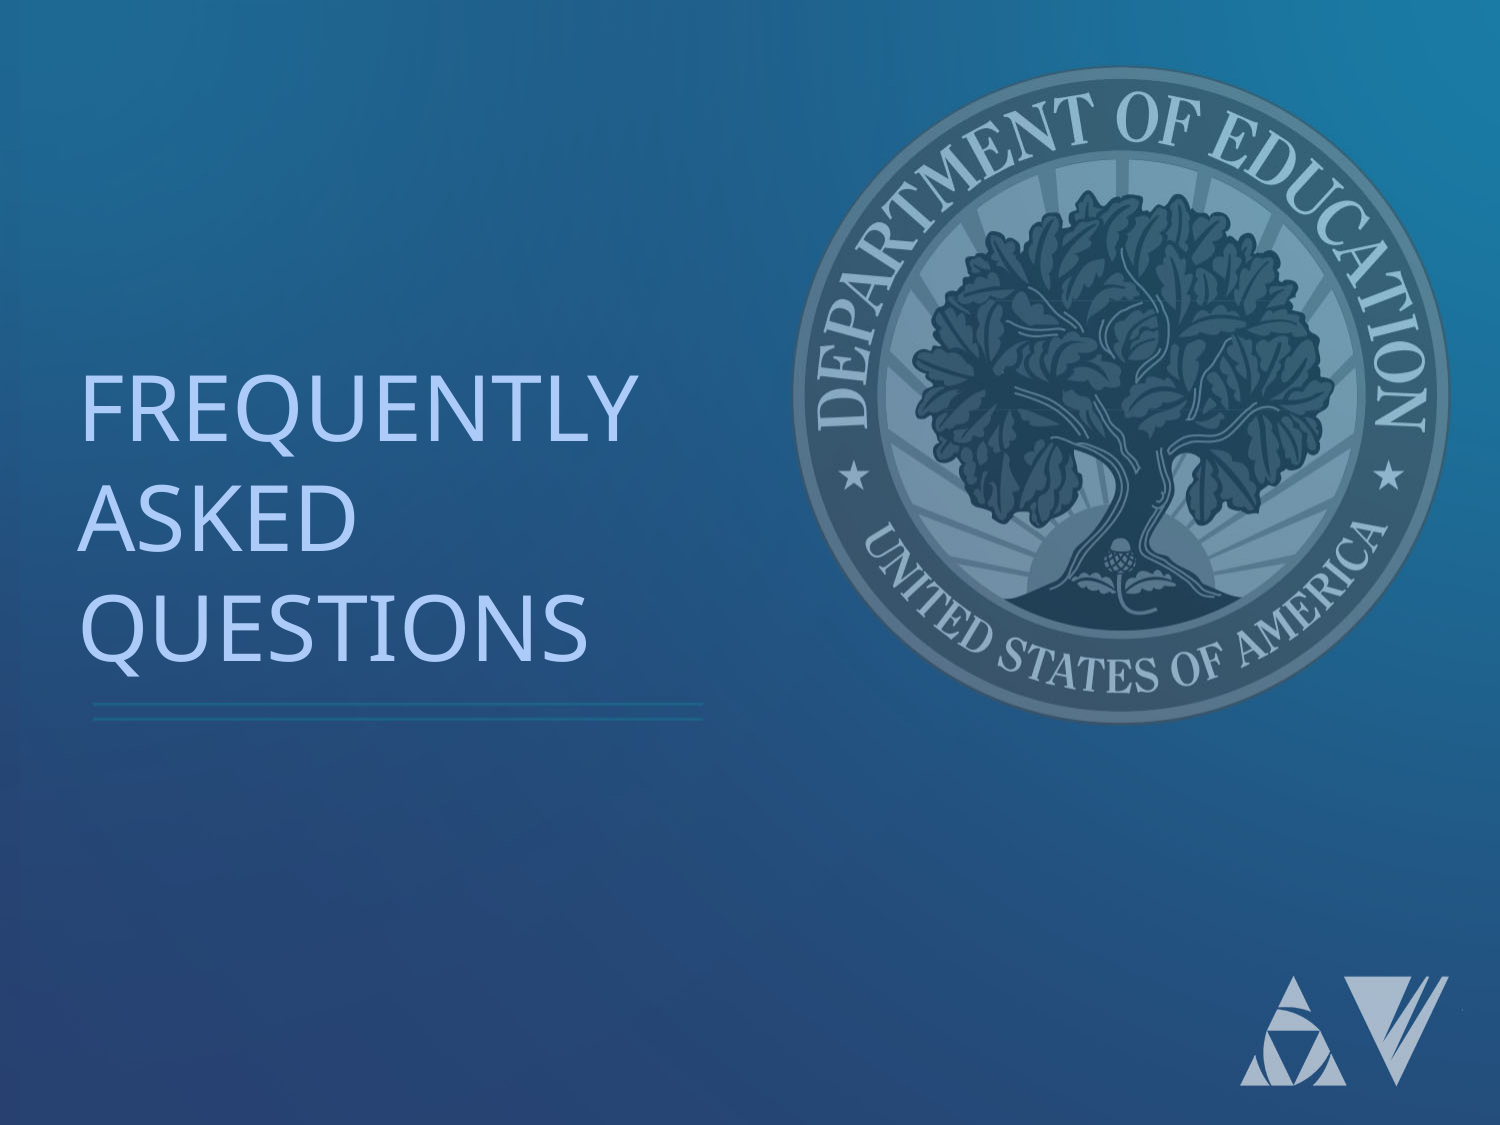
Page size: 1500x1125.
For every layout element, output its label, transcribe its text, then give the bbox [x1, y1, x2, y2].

title Frequently Asked Questions [62, 187, 713, 688]
picture [0, 0, 1500, 1125]
